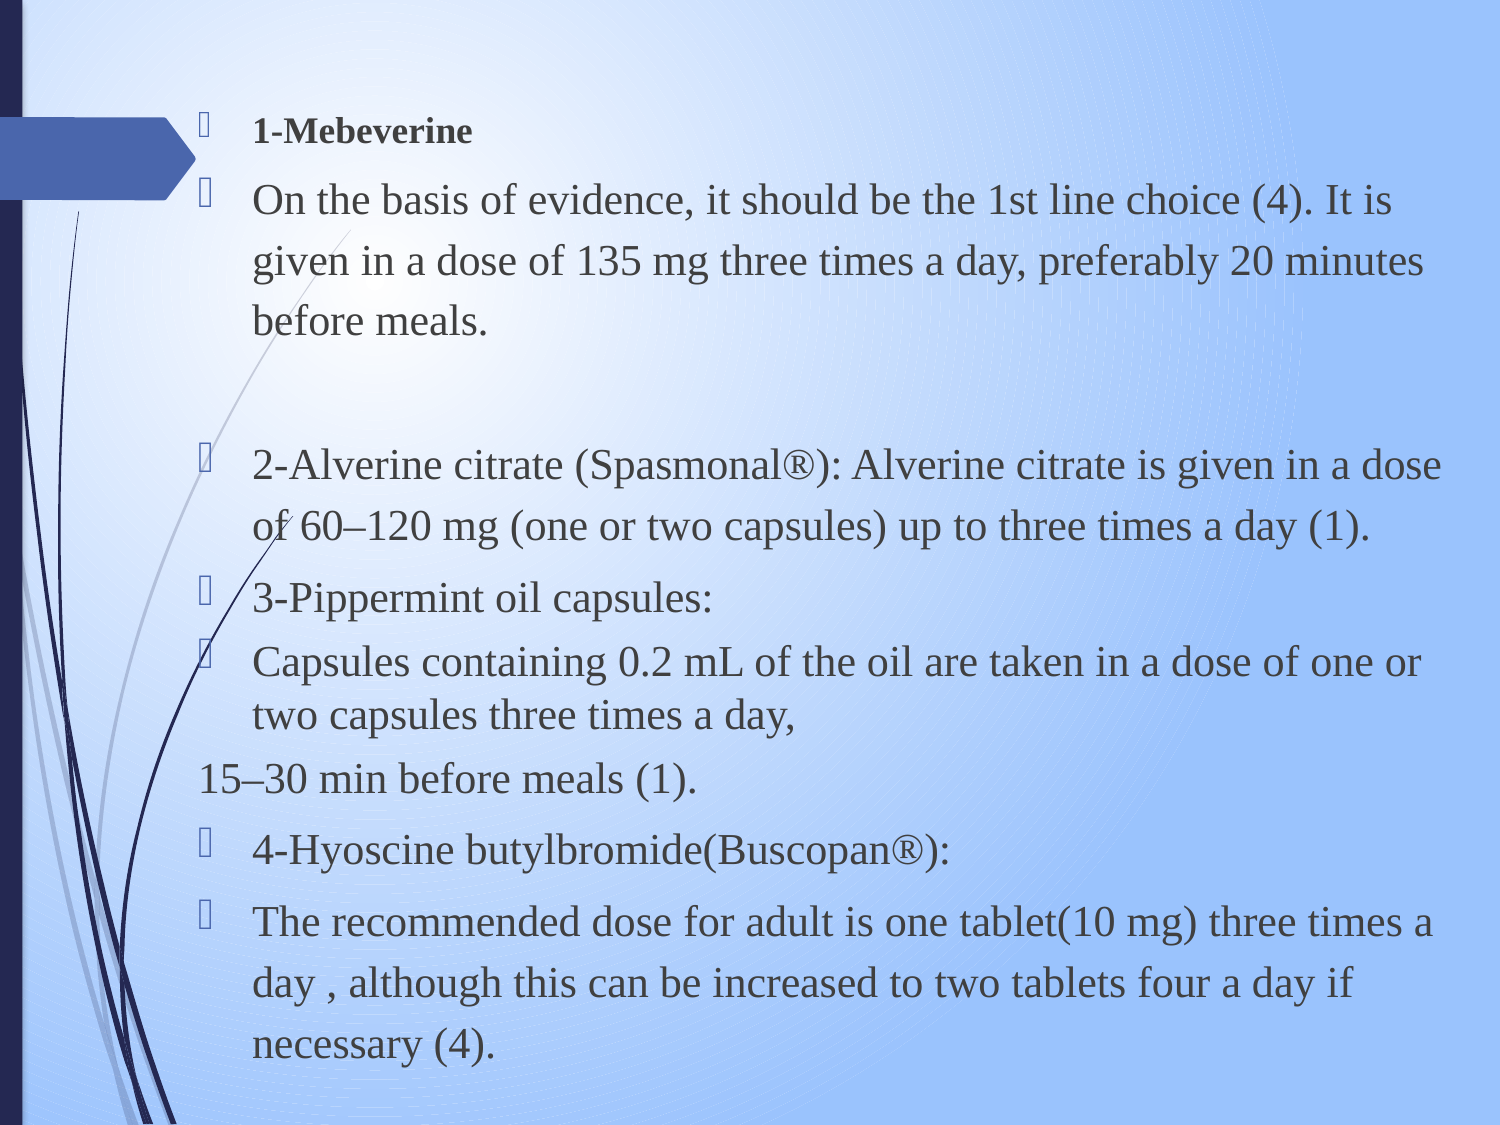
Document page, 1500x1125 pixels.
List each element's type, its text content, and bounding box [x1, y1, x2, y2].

list 1-Mebeverine On the basis of evidence, it should be the 1st line choice (4). It is given in a dose of 135 mg three times a day, preferably 20 minutes before meals. 2-Alverine citrate (Spasmonal®): Alverine citrate is given in a dose of 60–120 mg (one or two capsules) up to three times a day (1). 3-Pippermint oil capsules: Capsules containing 0.2 mL of the oil are taken in a dose of one or two capsules three times a day, 15–30 min before meals (1). 4-Hyoscine butylbromide(Buscopan®): The recommended dose for adult is one tablet(10 mg) three times a day , although this can be increased to two tablets four a day if necessary (4). [183, 66, 1483, 1125]
